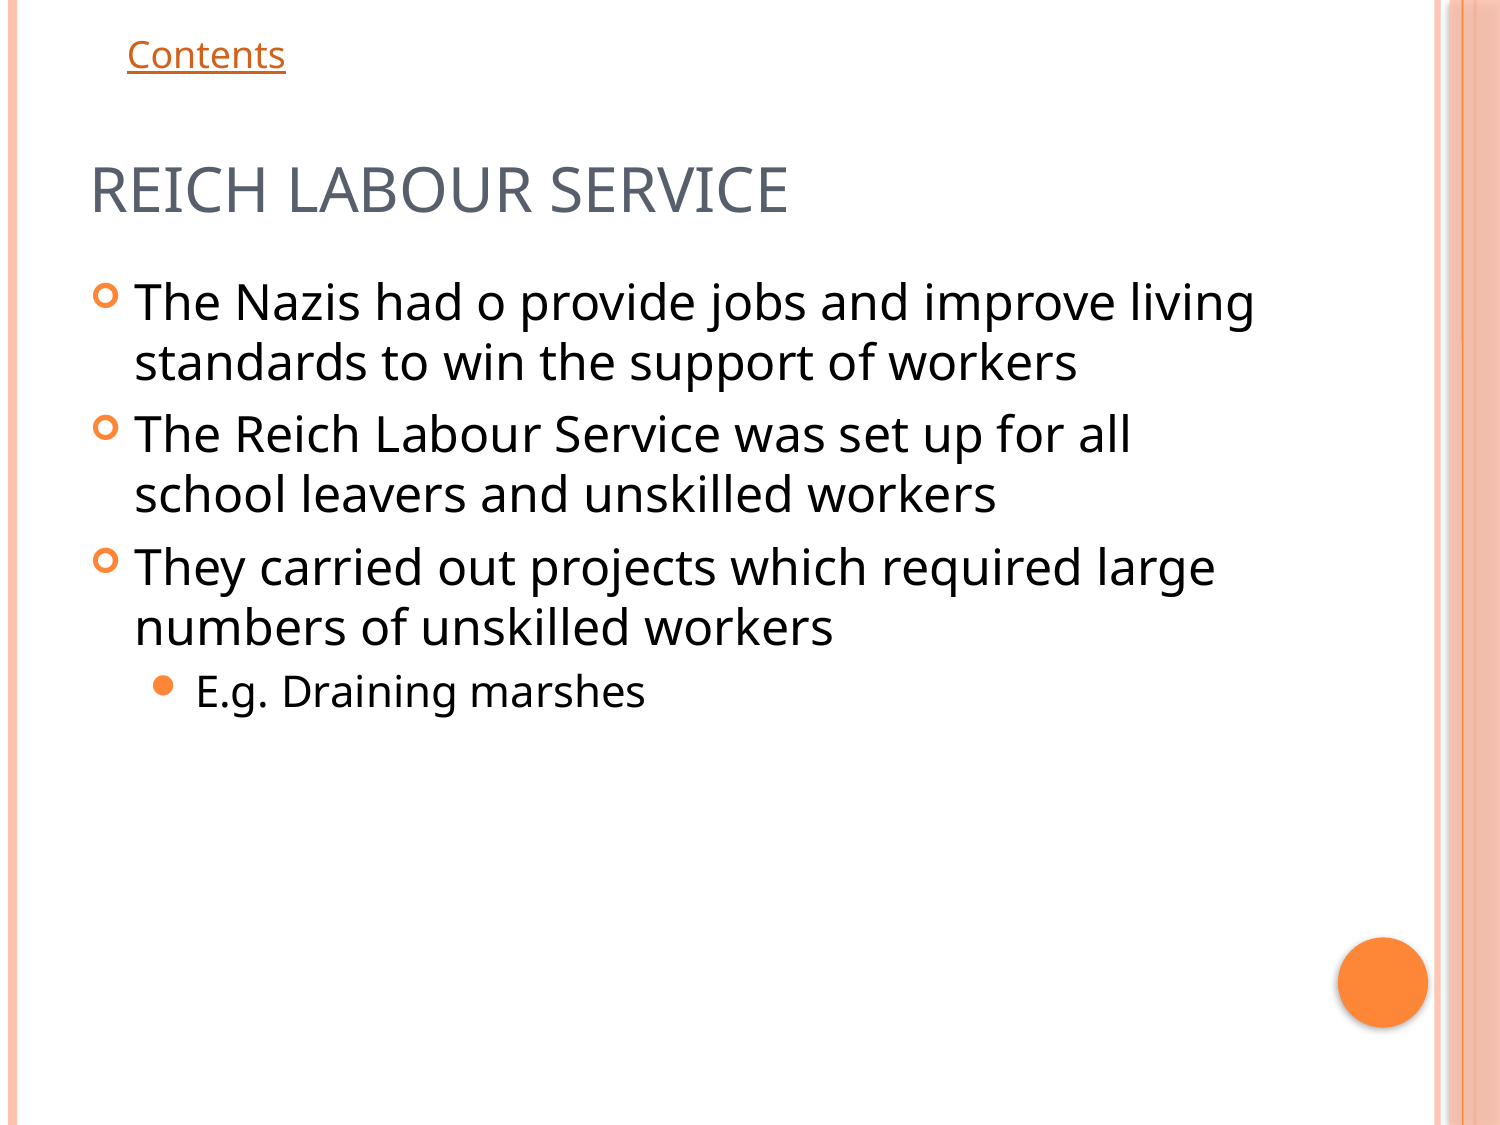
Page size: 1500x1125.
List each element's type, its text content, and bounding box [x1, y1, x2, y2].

list The Nazis had o provide jobs and improve living standards to win the support of workers The Reich Labour Service was set up for all school leavers and unskilled workers They carried out projects which required large numbers of unskilled workers E.g. Draining marshes [74, 262, 1301, 1063]
title Reich Labour Service [75, 45, 1300, 233]
